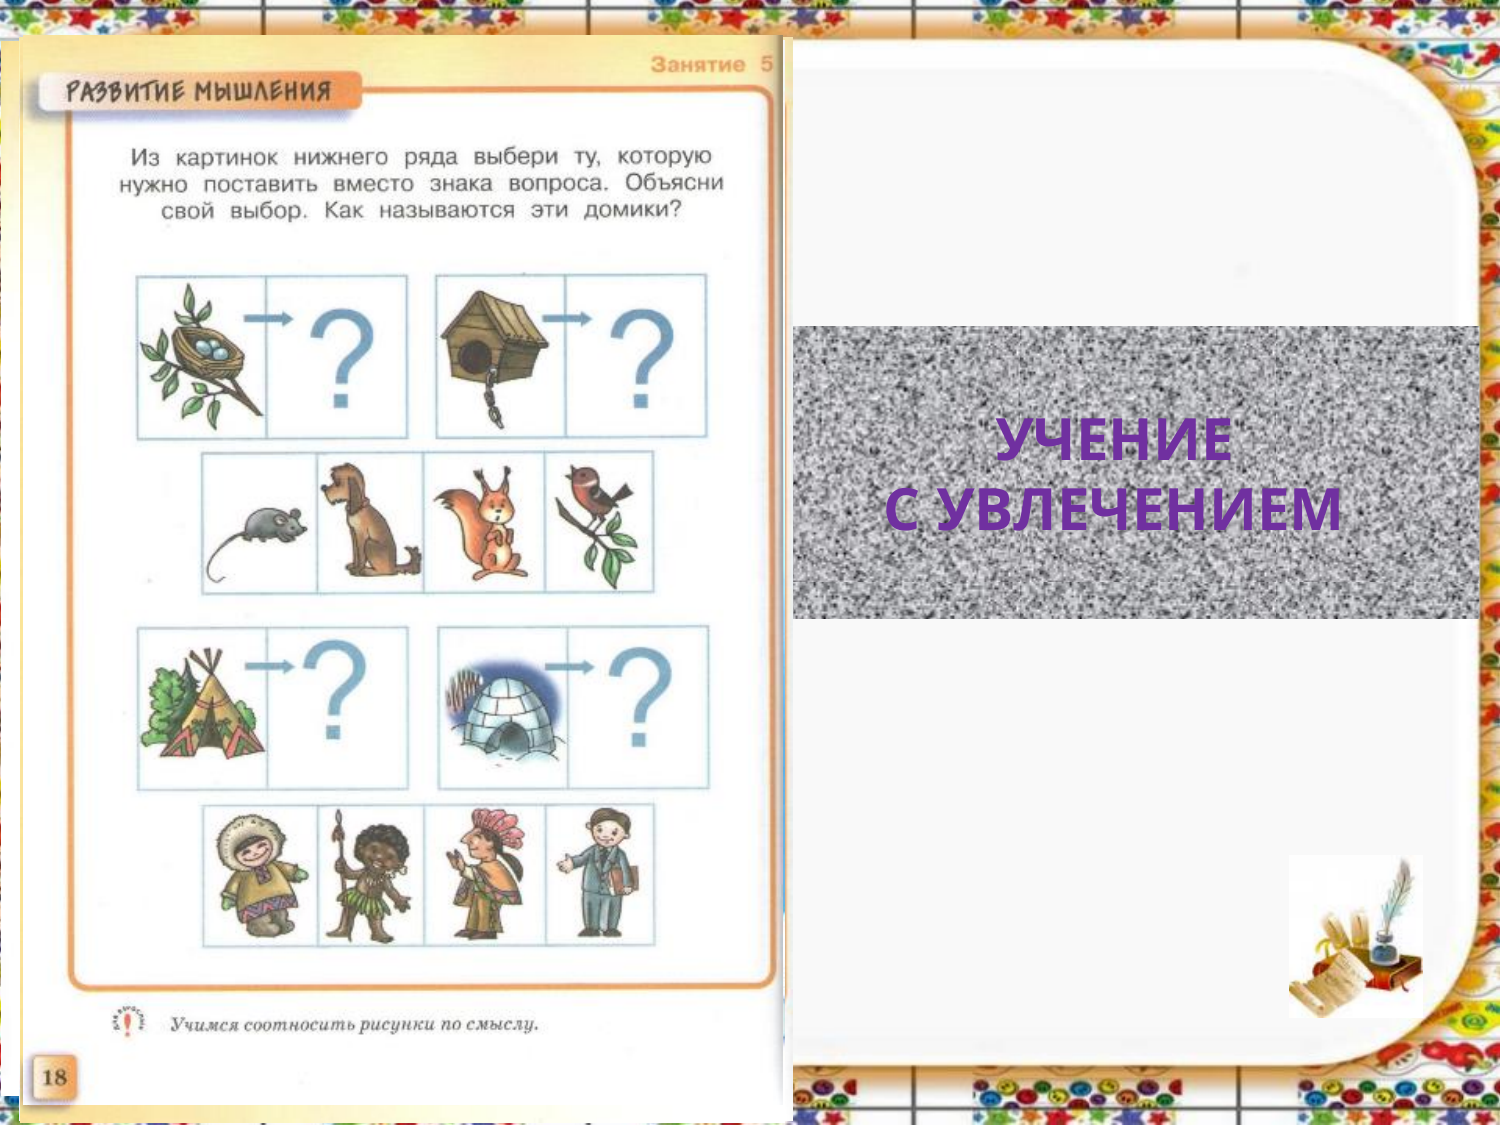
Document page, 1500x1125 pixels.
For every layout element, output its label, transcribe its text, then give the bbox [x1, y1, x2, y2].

text_box УЧЕНИЕ С УВЛЕЧЕНИЕМ [799, 326, 1480, 619]
picture [0, 0, 1500, 1125]
